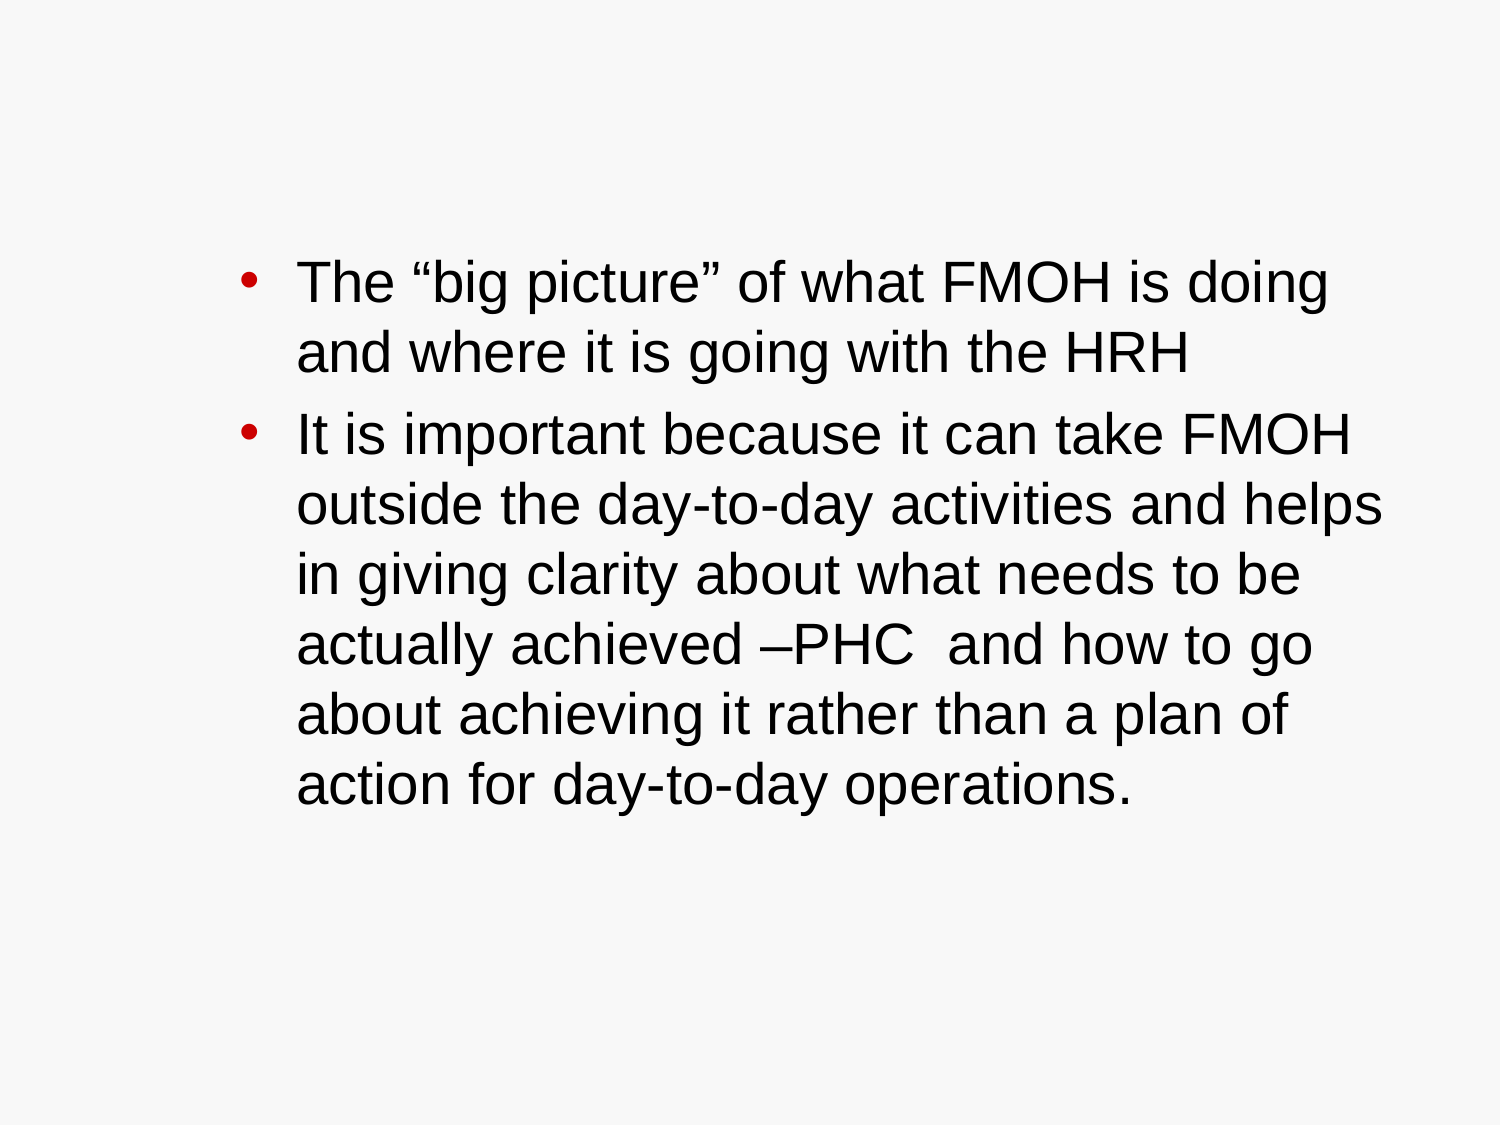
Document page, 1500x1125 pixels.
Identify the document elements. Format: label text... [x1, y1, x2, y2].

list The “big picture” of what FMOH is doing and where it is going with the HRH It is important because it can take FMOH outside the day-to-day activities and helps in giving clarity about what needs to be actually achieved –PHC and how to go about achieving it rather than a plan of action for day-to-day operations. [224, 236, 1425, 1040]
